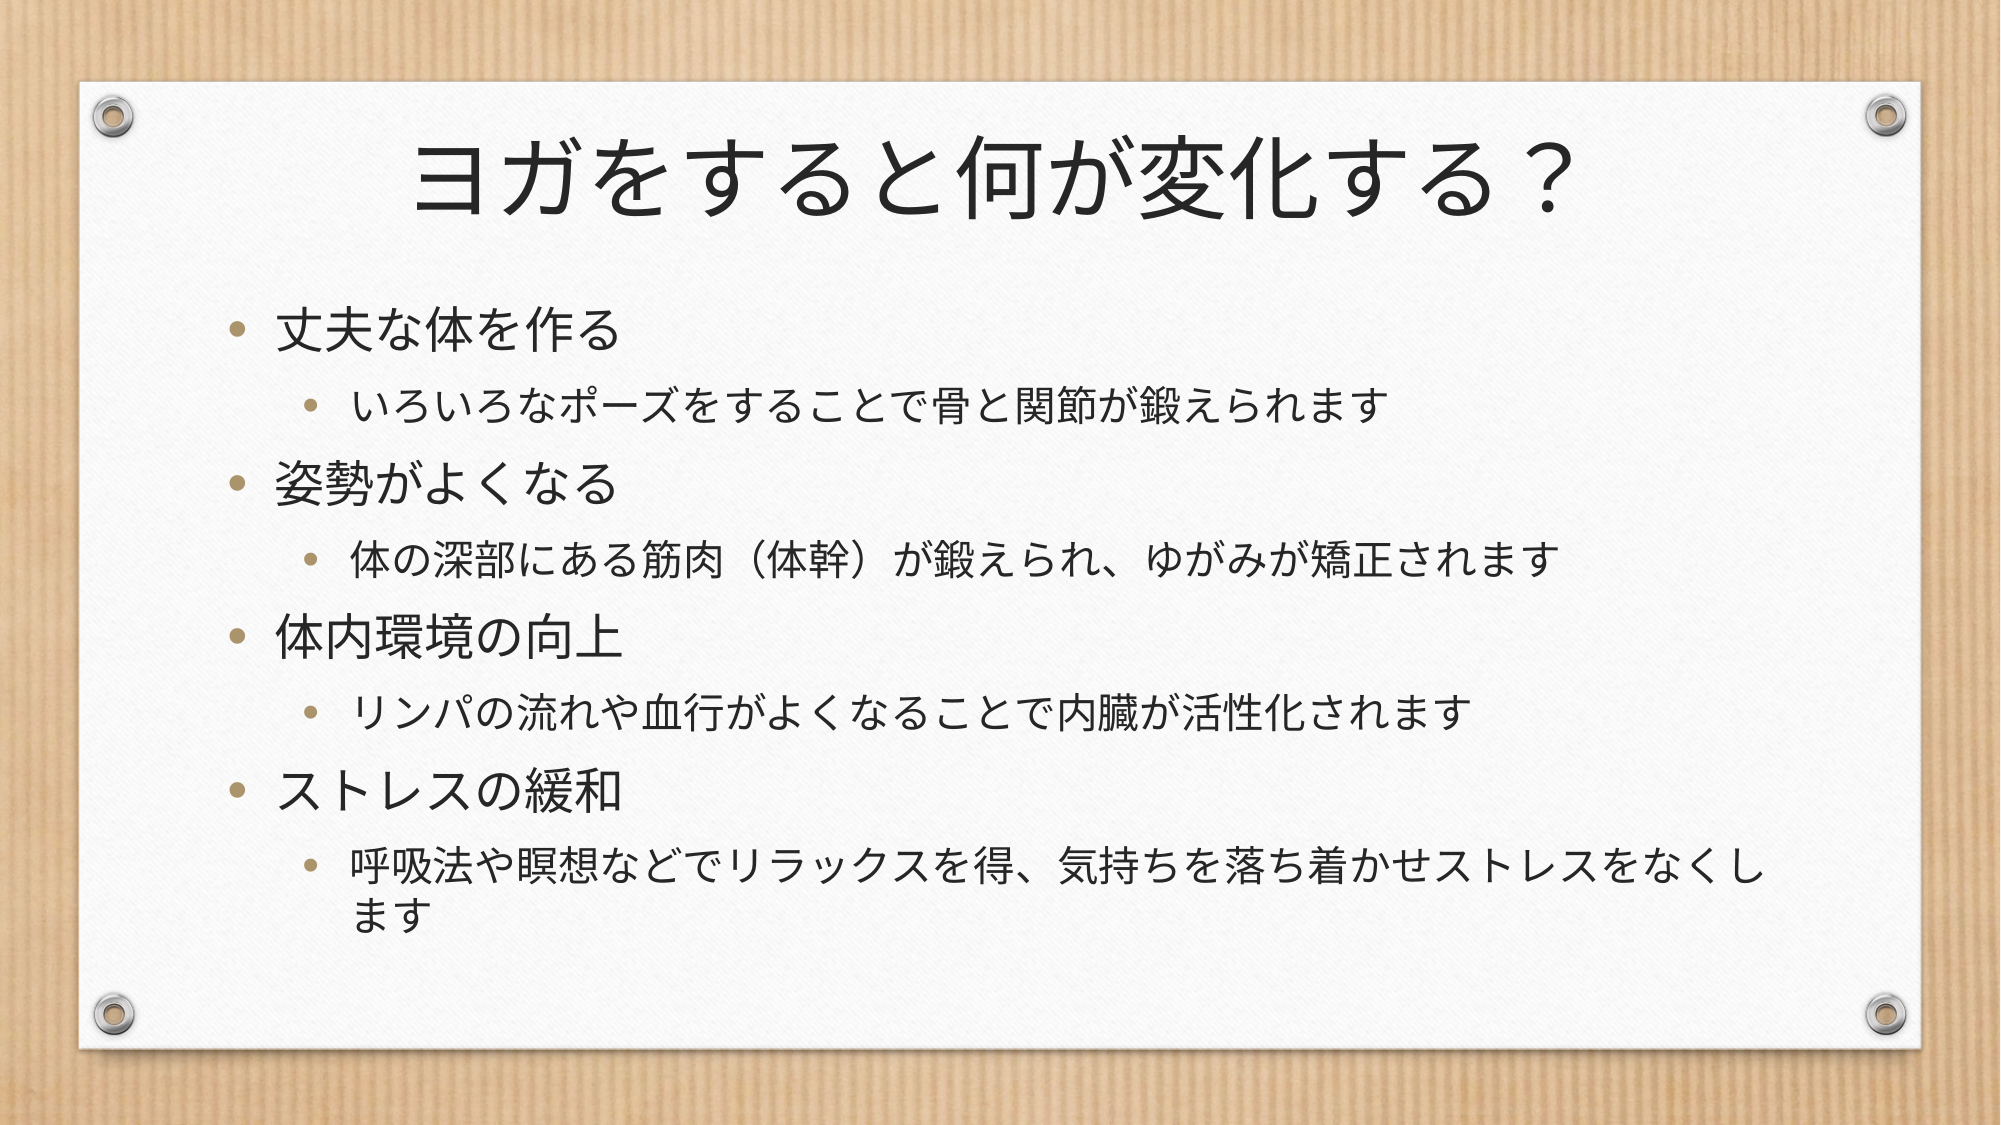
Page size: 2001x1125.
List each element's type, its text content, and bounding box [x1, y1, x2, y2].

picture [0, 0, 2001, 1125]
list 丈夫な体を作る いろいろなポーズをすることで骨と関節が鍛えられます 姿勢がよくなる 体の深部にある筋肉（体幹）が鍛えられ、ゆがみが矯正されます 体内環境の向上 リンパの流れや血行がよくなることで内臓が活性化されます ストレスの緩和 呼吸法や瞑想などでリラックスを得、気持ちを落ち着かせストレスをなくします [212, 291, 1788, 964]
title ヨガをすると何が変化する？ [212, 90, 1788, 262]
